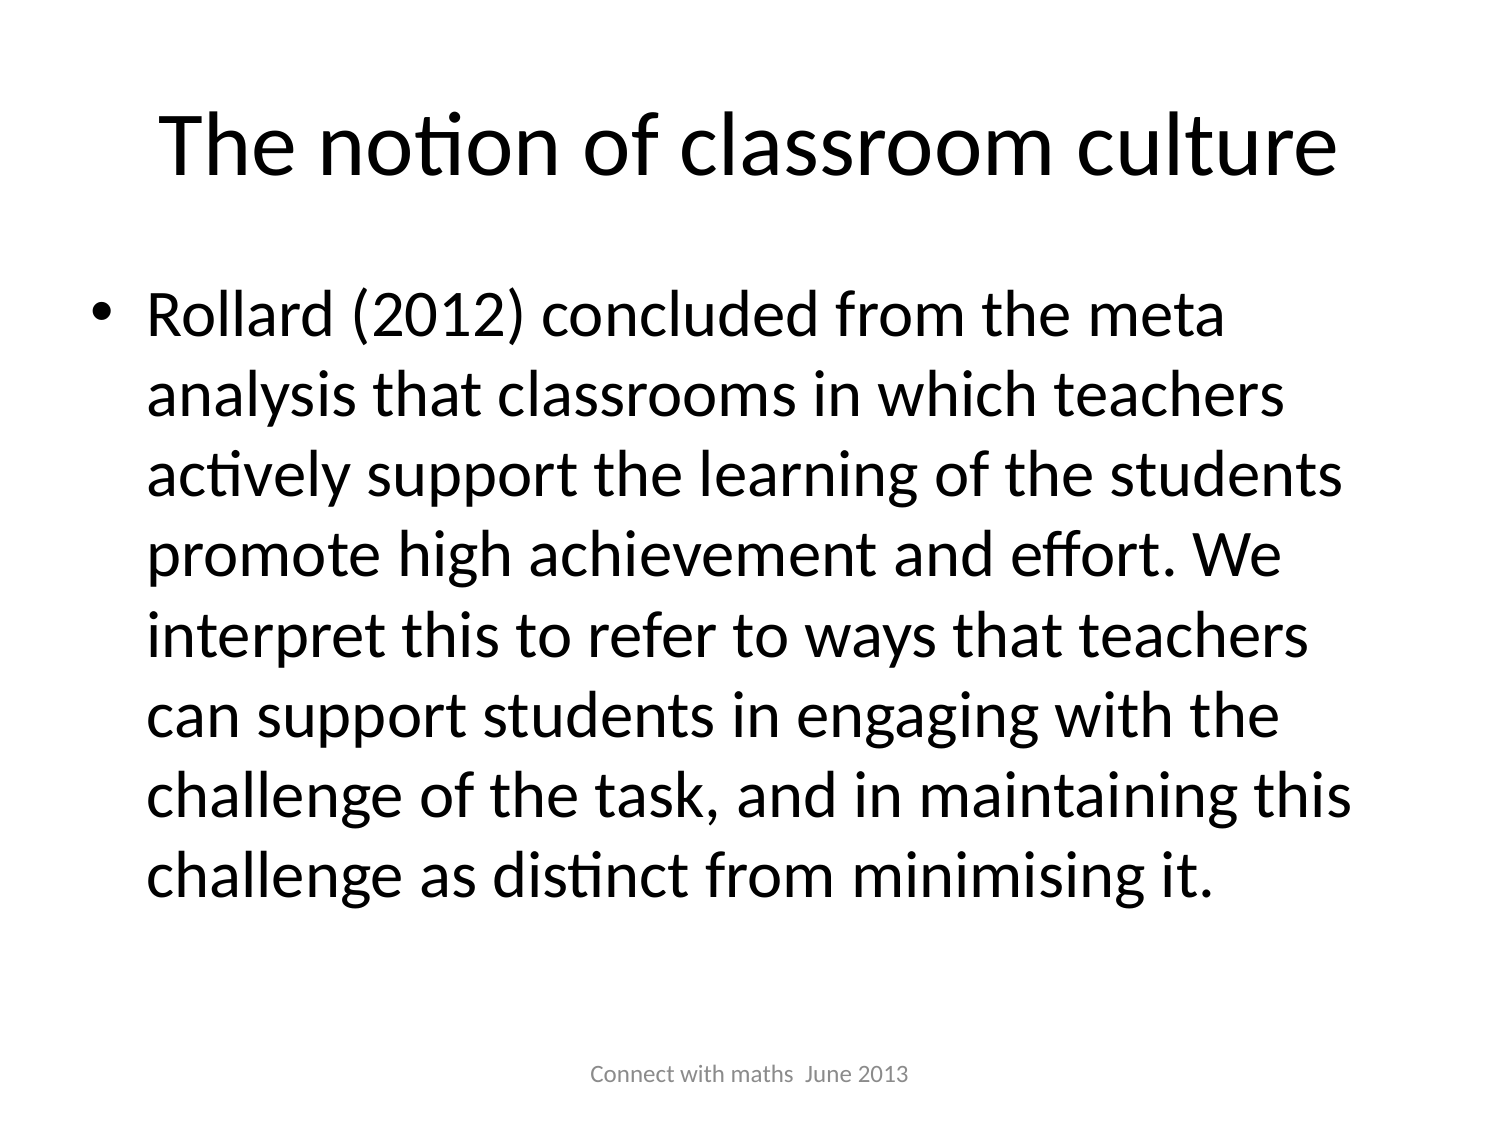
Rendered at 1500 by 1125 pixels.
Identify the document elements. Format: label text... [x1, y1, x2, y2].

footer Connect with maths June 2013 [512, 1042, 988, 1103]
title The notion of classroom culture [75, 45, 1425, 233]
list Rollard (2012) concluded from the meta analysis that classrooms in which teachers actively support the learning of the students promote high achievement and effort. We interpret this to refer to ways that teachers can support students in engaging with the challenge of the task, and in maintaining this challenge as distinct from minimising it. [75, 262, 1425, 1005]
